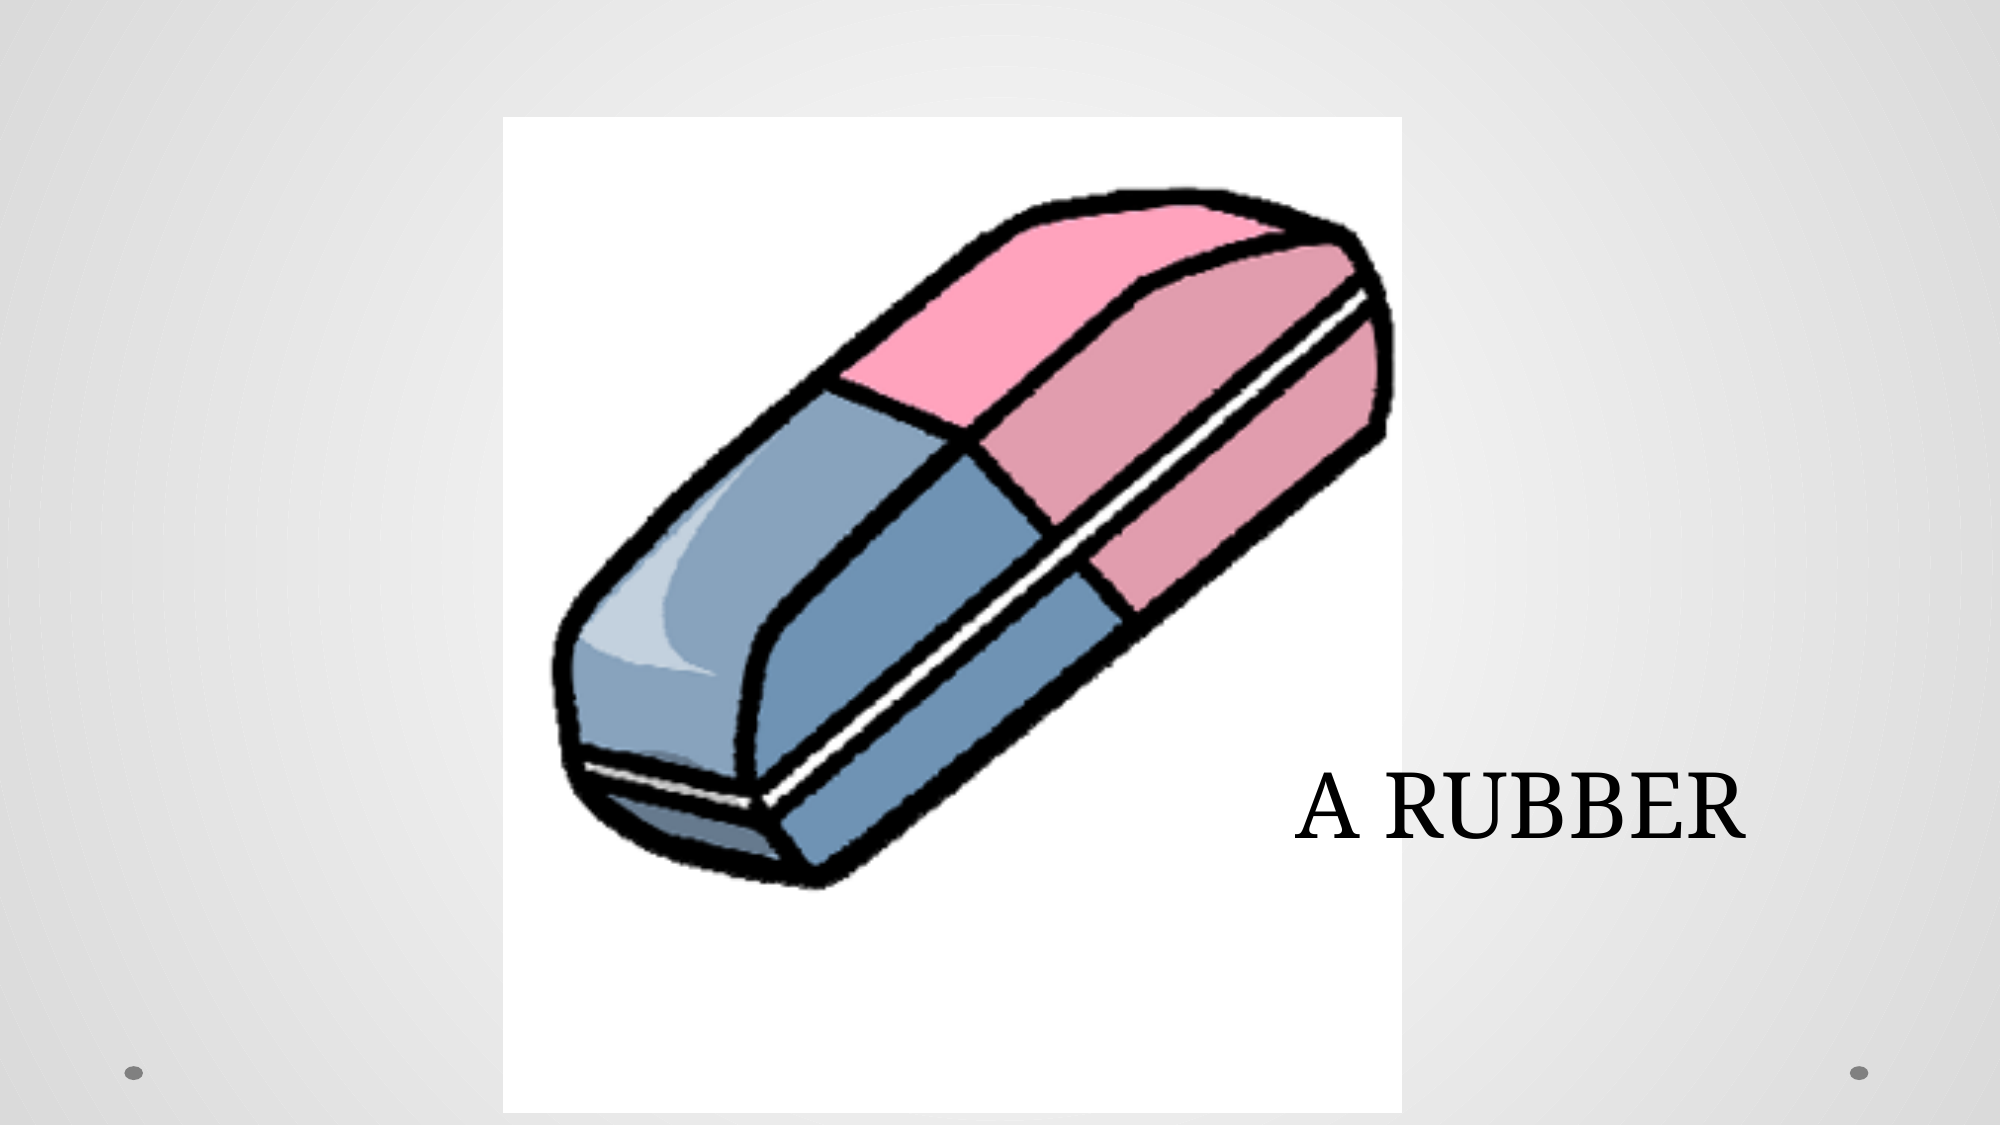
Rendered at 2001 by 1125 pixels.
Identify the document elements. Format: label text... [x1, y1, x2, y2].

picture [503, 116, 1402, 1113]
text_box A RUBBER [1406, 739, 1761, 865]
